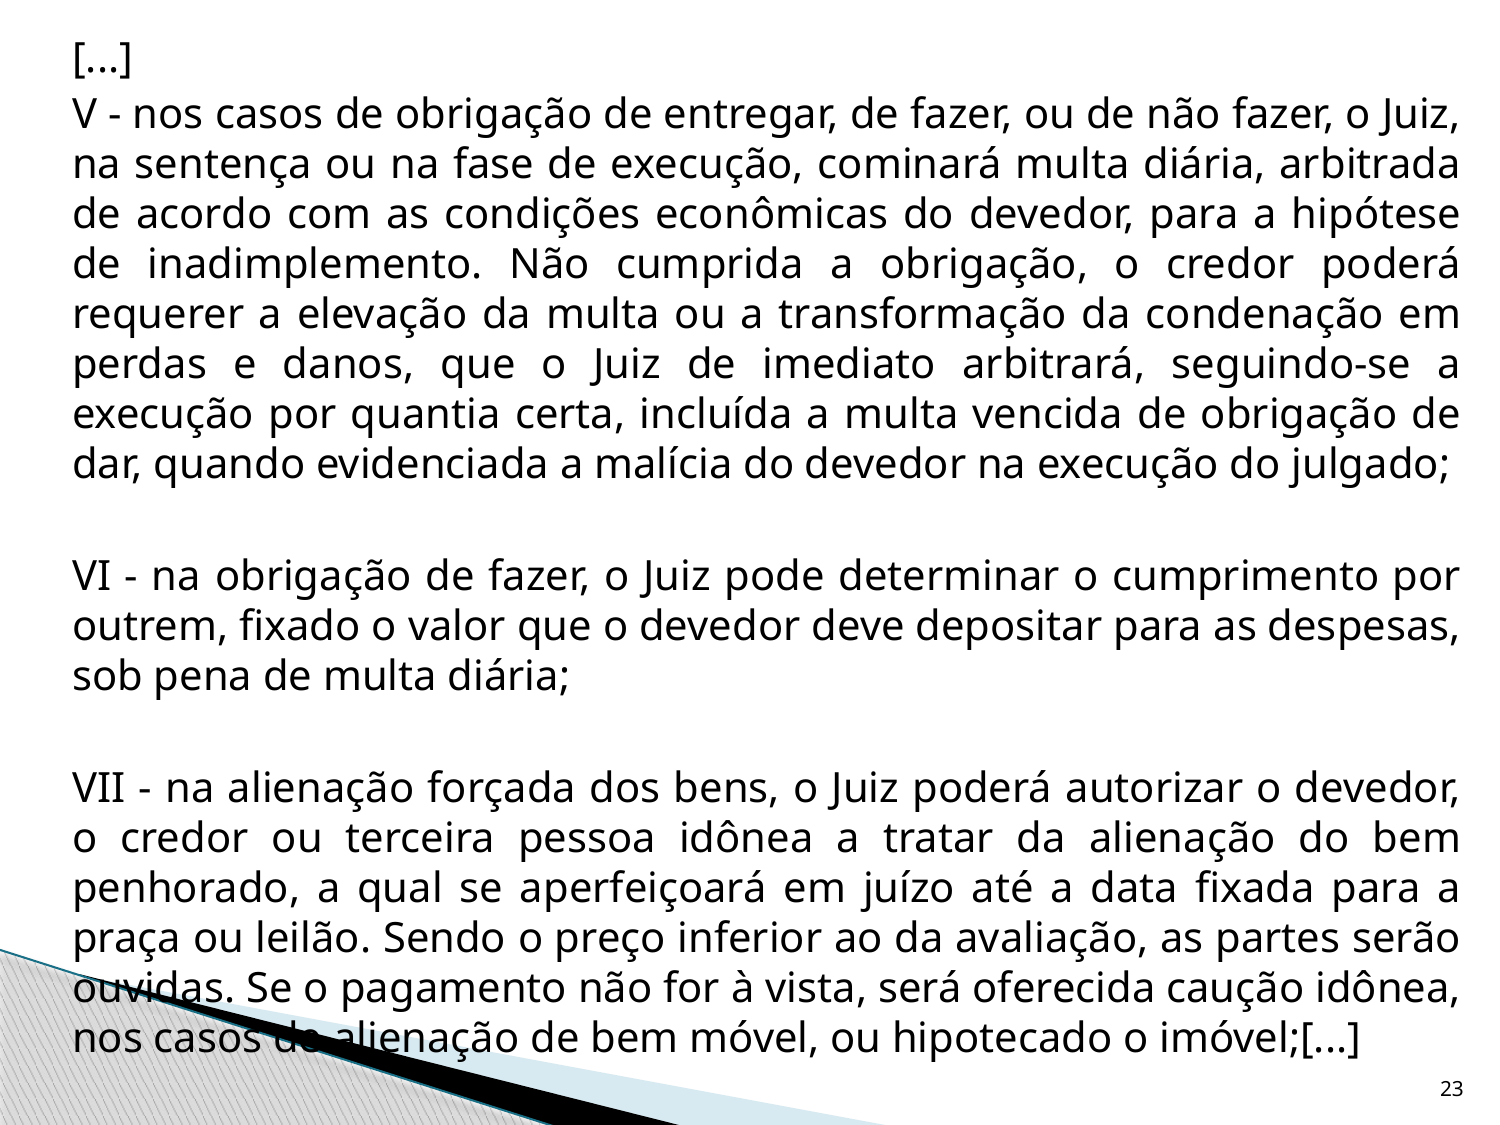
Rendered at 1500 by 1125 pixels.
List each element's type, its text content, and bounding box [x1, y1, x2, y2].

slide_number 23 [1418, 1051, 1479, 1112]
list [...] V - nos casos de obrigação de entregar, de fazer, ou de não fazer, o Juiz, na sentença ou na fase de execução, cominará multa diária, arbitrada de acordo com as condições econômicas do devedor, para a hipótese de inadimplemento. Não cumprida a obrigação, o credor poderá requerer a elevação da multa ou a transformação da condenação em perdas e danos, que o Juiz de imediato arbitrará, seguindo-se a execução por quantia certa, incluída a multa vencida de obrigação de dar, quando evidenciada a malícia do devedor na execução do julgado; VI - na obrigação de fazer, o Juiz pode determinar o cumprimento por outrem, fixado o valor que o devedor deve depositar para as despesas, sob pena de multa diária; VII - na alienação forçada dos bens, o Juiz poderá autorizar o devedor, o credor ou terceira pessoa idônea a tratar da alienação do bem penhorado, a qual se aperfeiçoará em juízo até a data fixada para a praça ou leilão. Sendo o preço inferior ao da avaliação, as partes serão ouvidas. Se o pagamento não for à vista, será oferecida caução idônea, nos casos de alienação de bem móvel, ou hipotecado o imóvel;[...] [0, 23, 1477, 1090]
